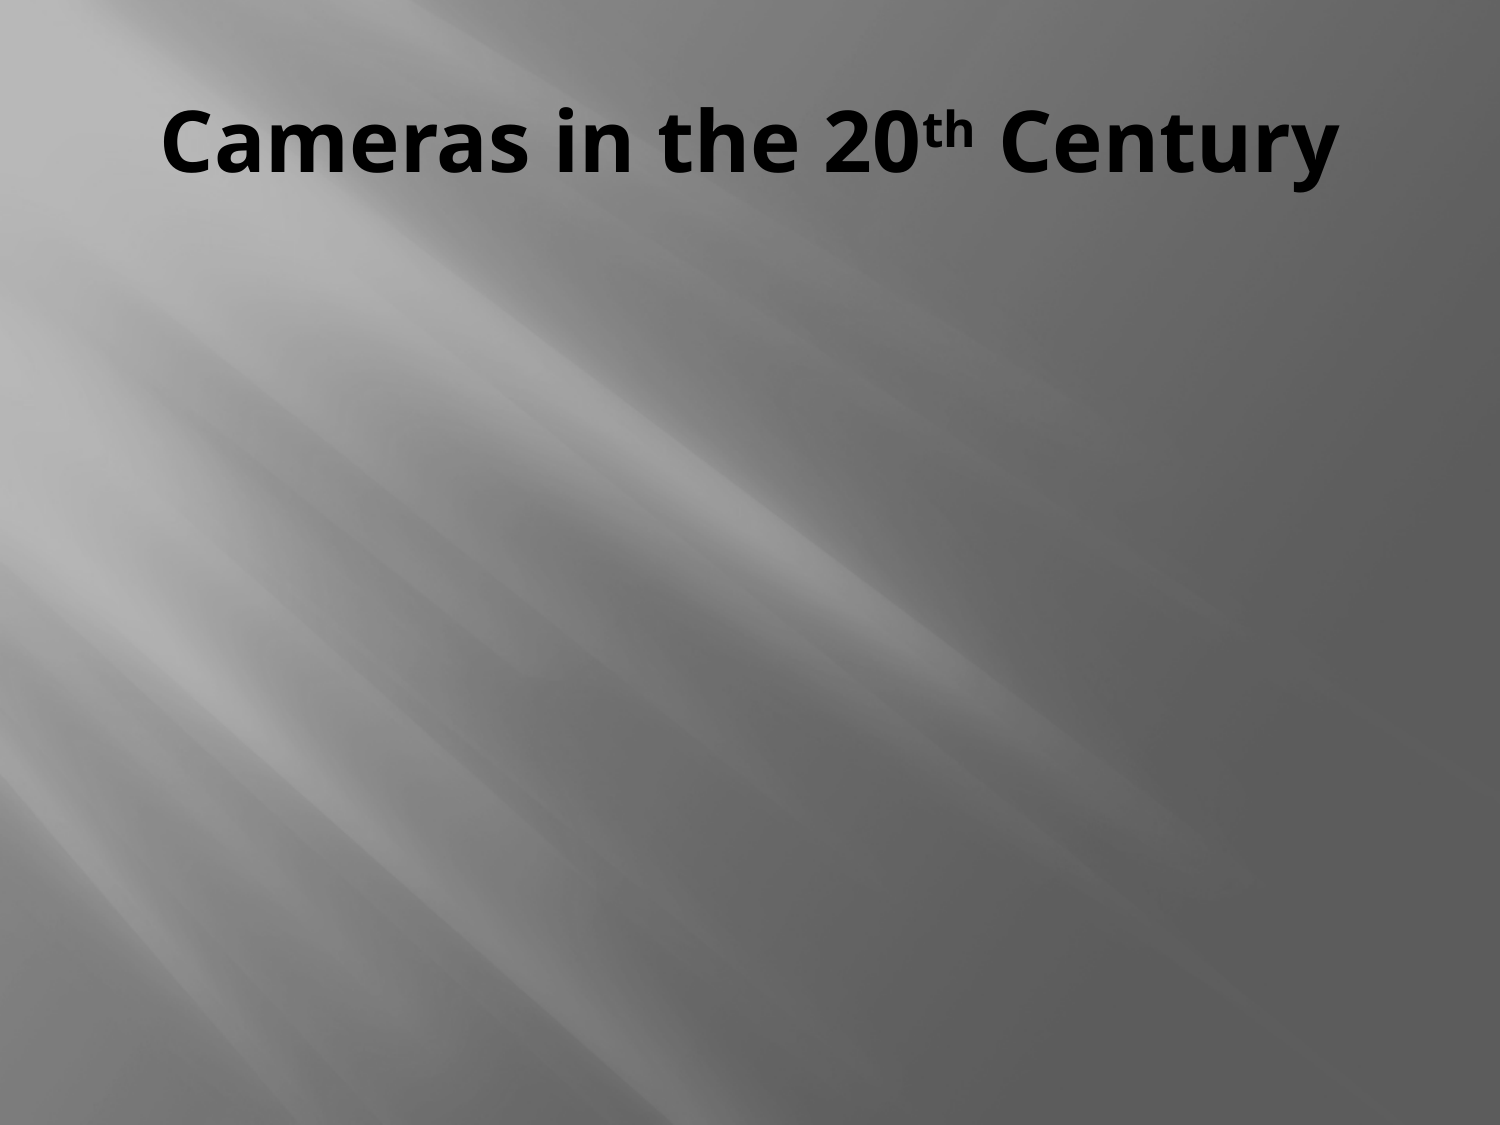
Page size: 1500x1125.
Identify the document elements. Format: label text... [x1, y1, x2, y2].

title Cameras in the 20th Century [75, 45, 1425, 233]
